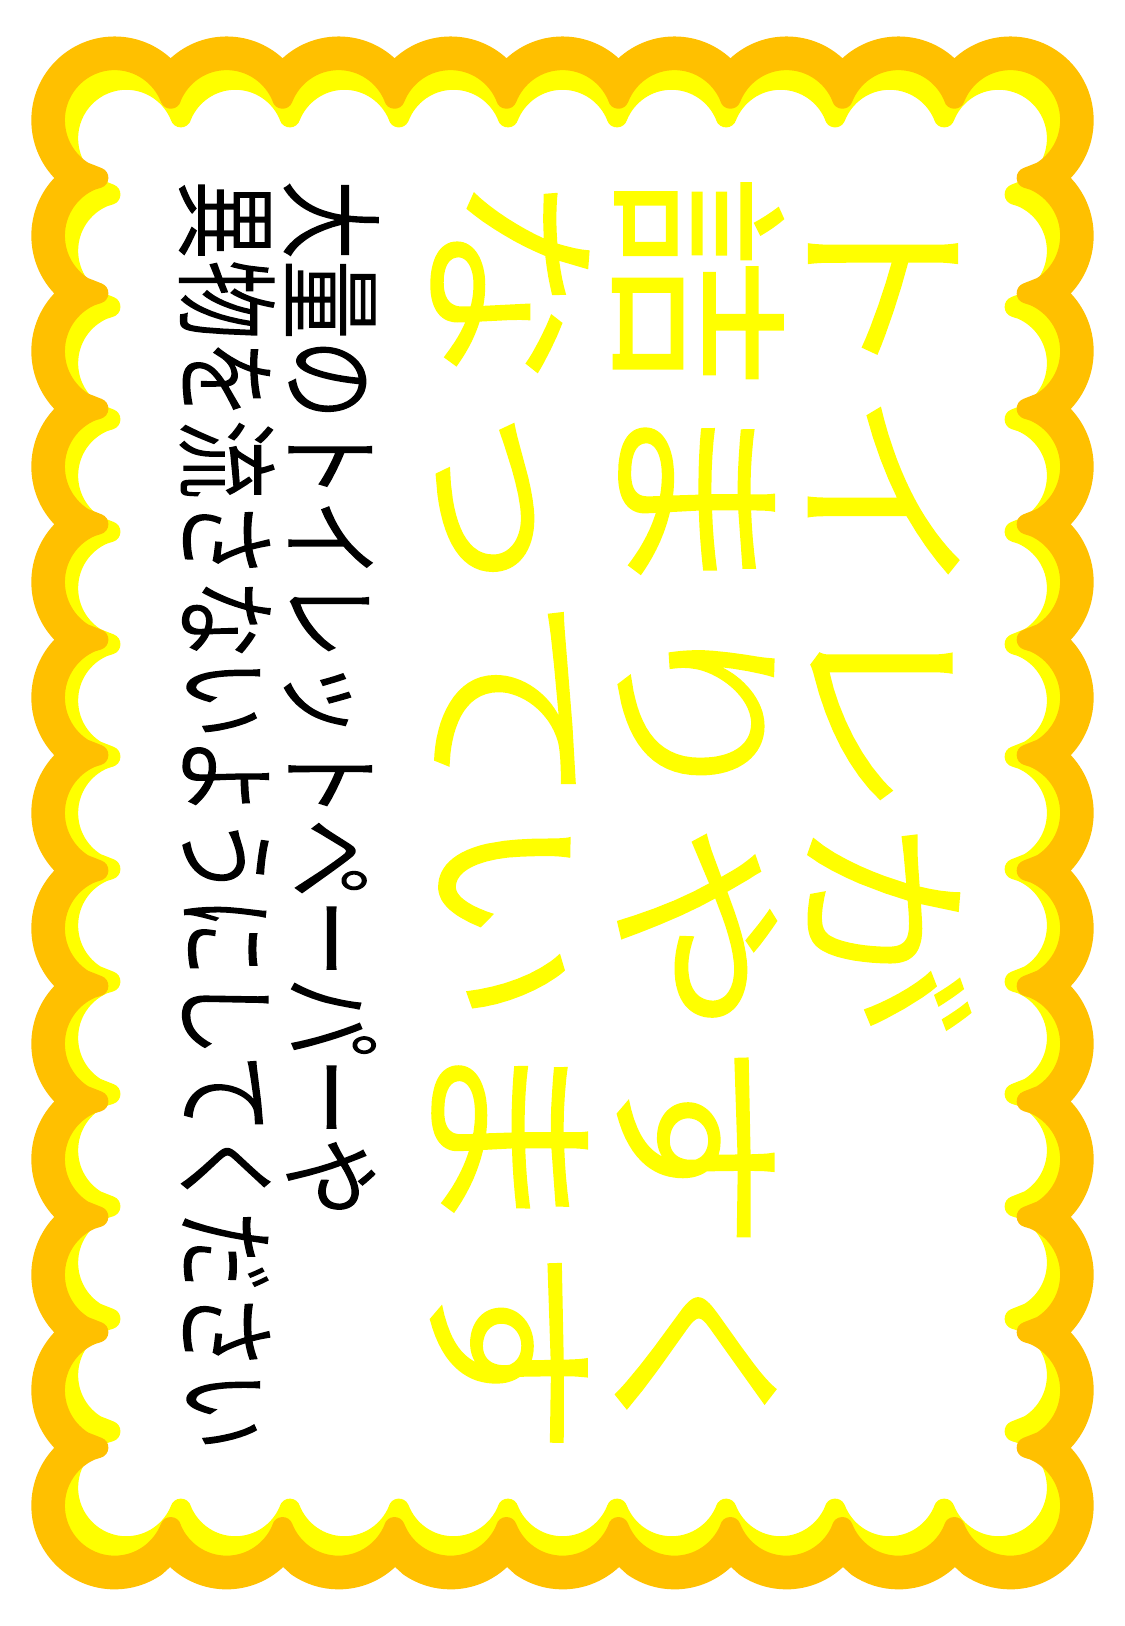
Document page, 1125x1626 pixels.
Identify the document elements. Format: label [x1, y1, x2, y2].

text_box [41, 46, 1084, 1580]
